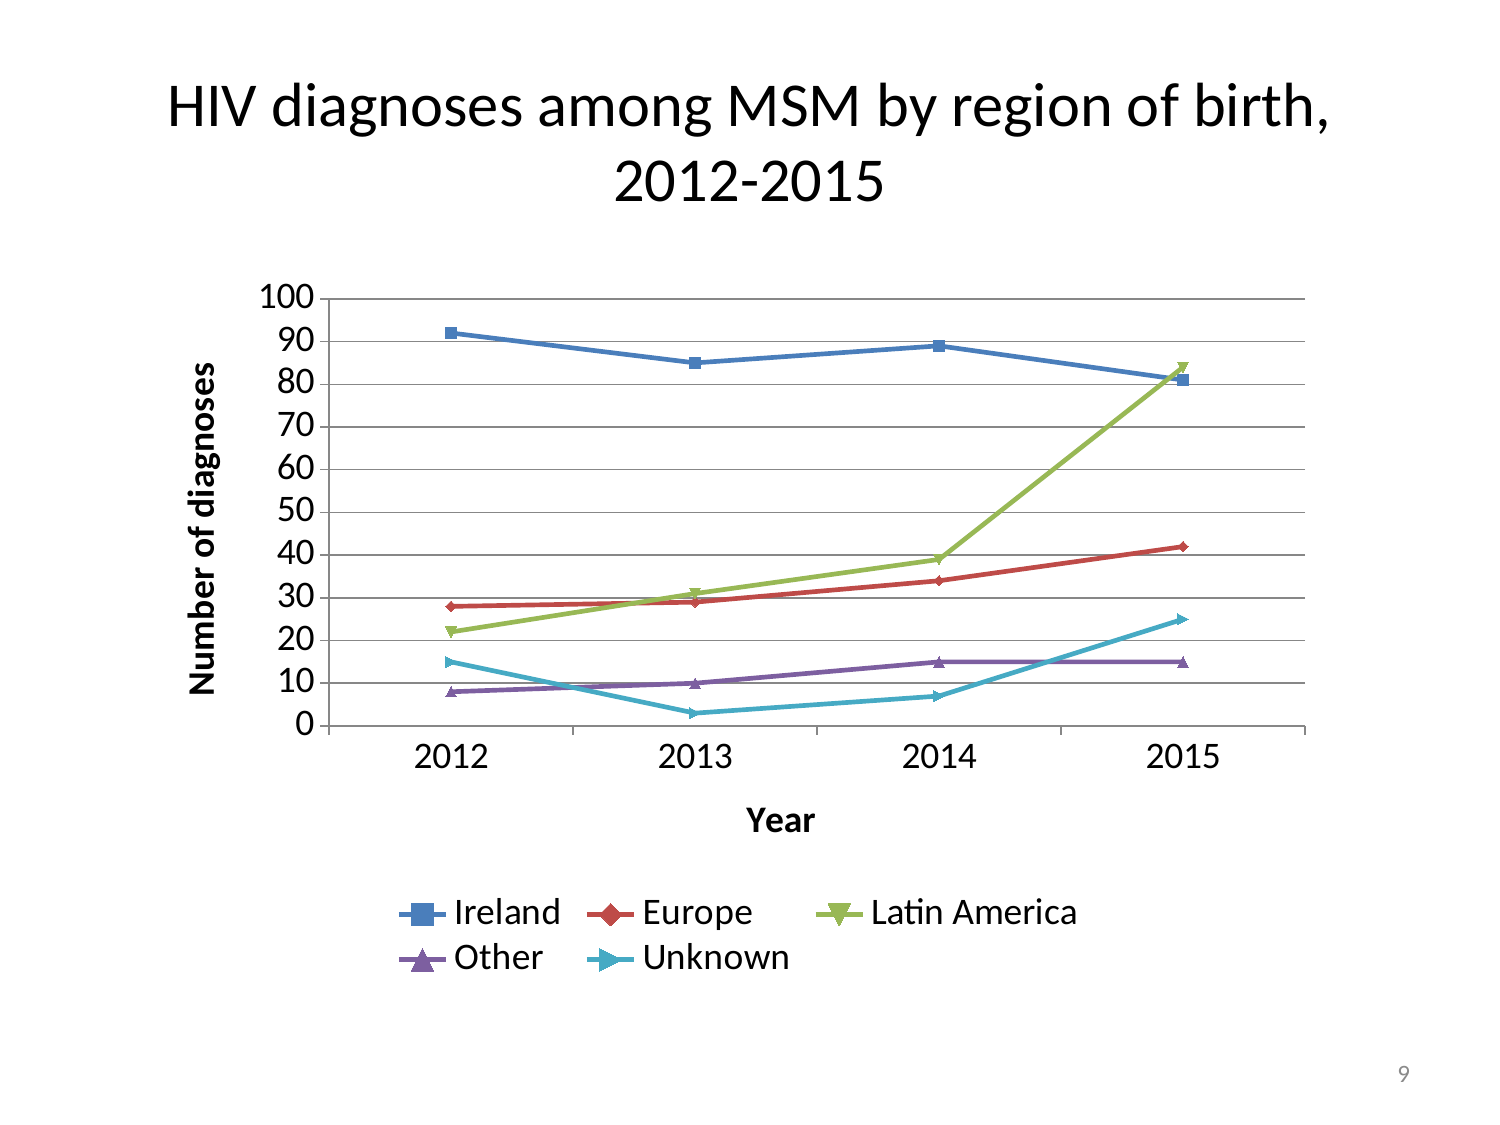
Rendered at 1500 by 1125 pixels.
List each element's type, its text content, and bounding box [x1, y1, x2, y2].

chart [147, 265, 1329, 987]
slide_number 9 [1074, 1042, 1425, 1103]
title HIV diagnoses among MSM by region of birth, 2012-2015 [75, 45, 1425, 233]
